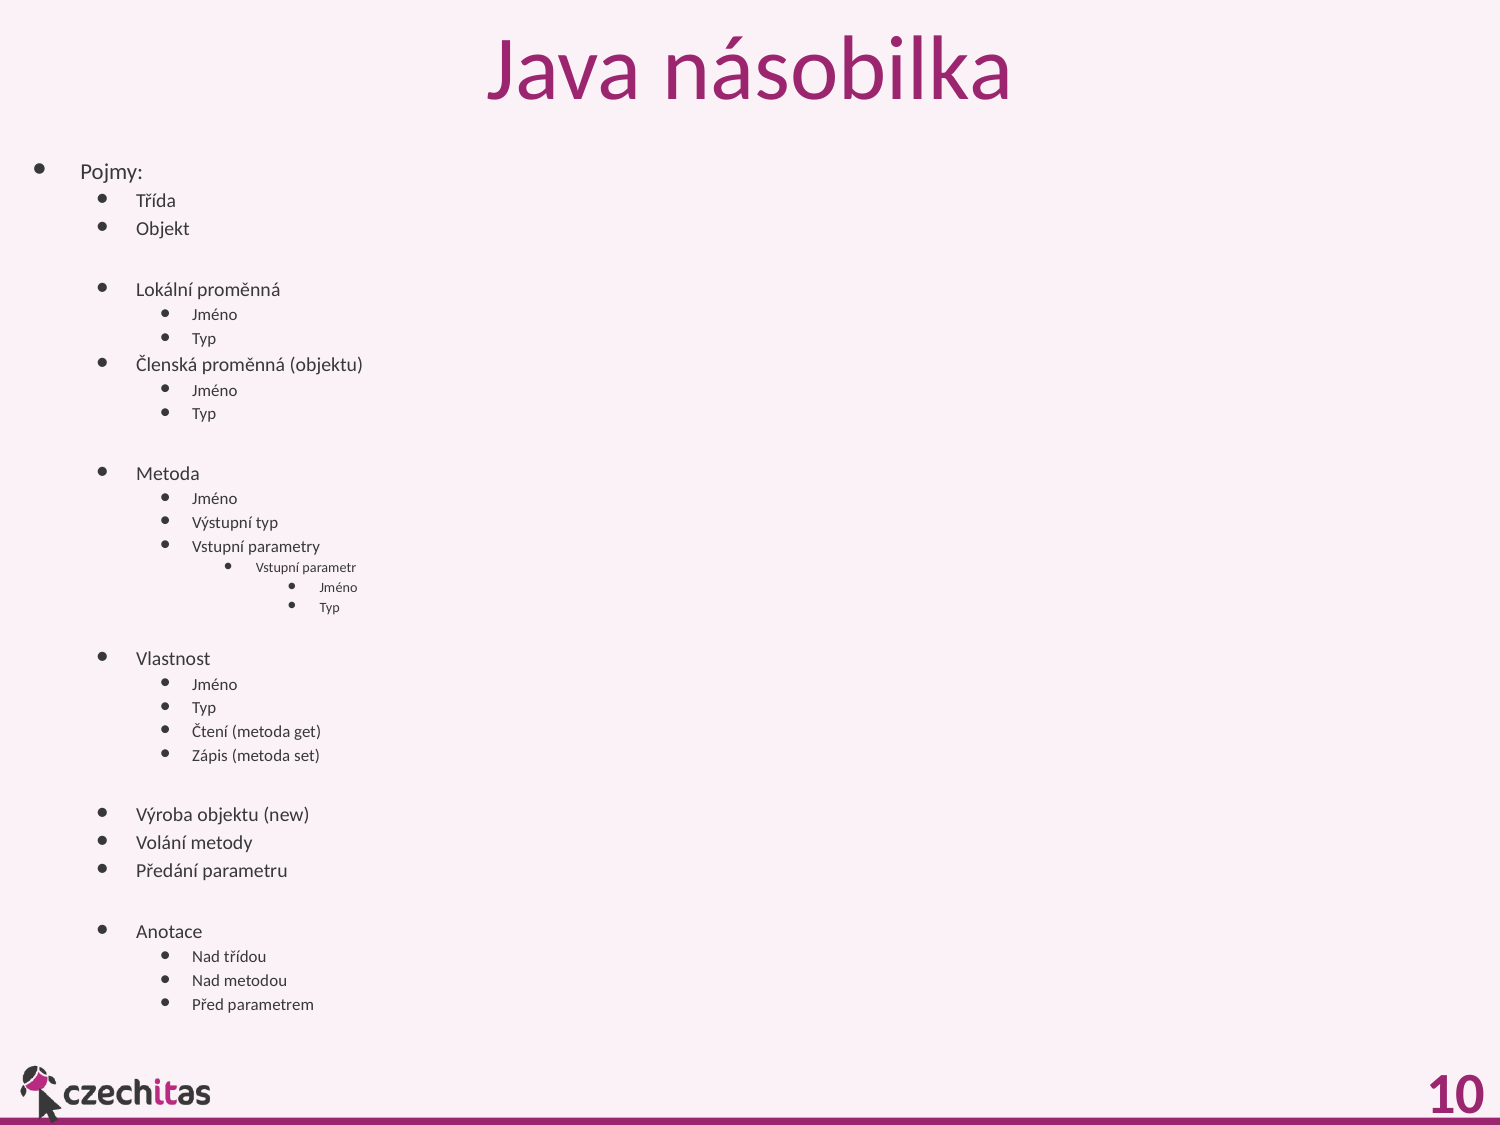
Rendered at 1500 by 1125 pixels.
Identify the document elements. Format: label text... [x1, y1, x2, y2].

picture [20, 1065, 210, 1123]
title Java násobilka [75, 0, 1425, 126]
list Pojmy: Třída Objekt Lokální proměnná Jméno Typ Členská proměnná (objektu) Jméno Typ Metoda Jméno Výstupní typ Vstupní parametry Vstupní parametr Jméno Typ Vlastnost Jméno Typ Čtení (metoda get) Zápis (metoda set) Výroba objektu (new) Volání metody Předání parametru Anotace Nad třídou Nad metodou Před parametrem [17, 149, 1483, 1047]
slide_number 10 [1149, 1062, 1500, 1118]
